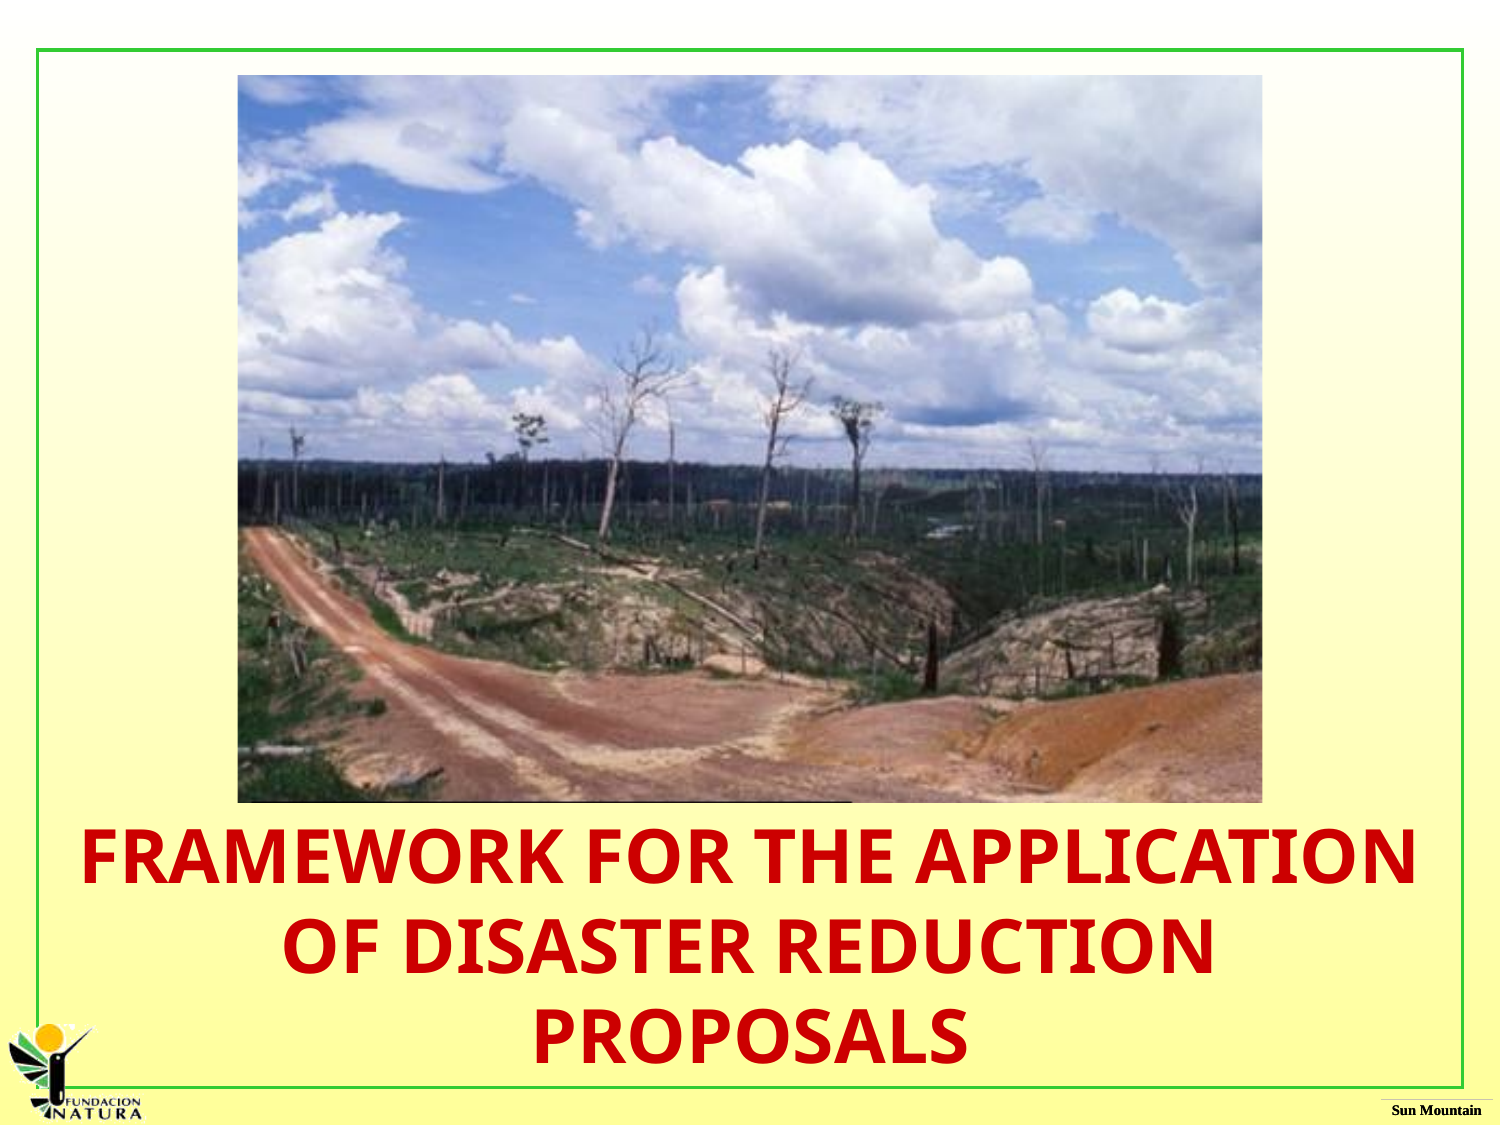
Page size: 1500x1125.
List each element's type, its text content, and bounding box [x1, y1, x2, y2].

picture [237, 74, 1263, 803]
title FRAMEWORK FOR THE APPLICATION OF DISASTER REDUCTION PROPOSALS [49, 849, 1451, 1038]
